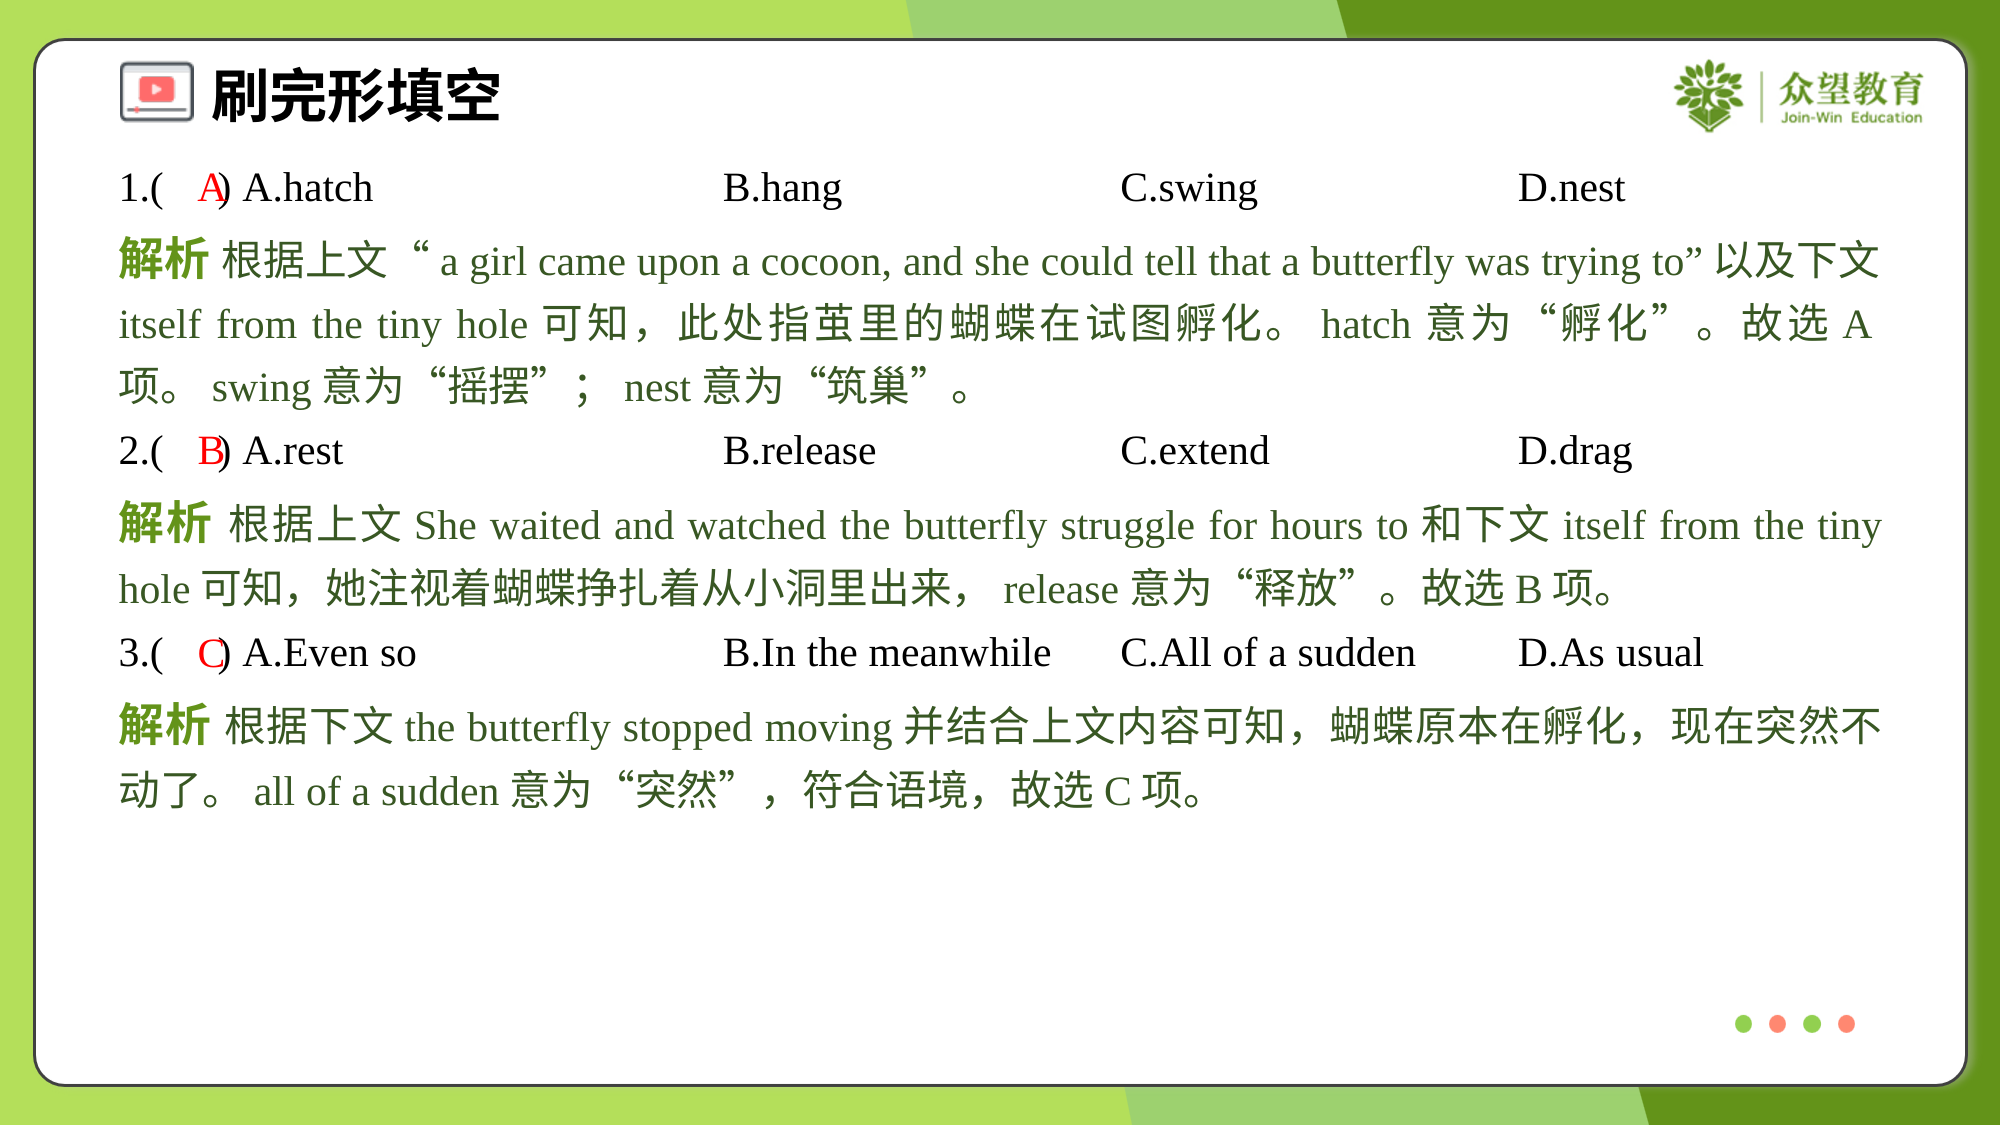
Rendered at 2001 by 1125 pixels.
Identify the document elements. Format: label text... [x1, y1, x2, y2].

text_box 2.( ) A.rest B.release C.extend D.drag [231, 410, 1883, 468]
text_box B [192, 410, 231, 469]
picture [0, 0, 2000, 1125]
text_box 解析 根据上文“a girl came upon a cocoon, and she could tell that a butterfly was trying to”以及下文itself from the tiny hole可知，此处指茧里的蝴蝶在试图孵化。hatch意为“孵化”。故选A项。swing意为“摇摆”；nest意为“筑巢”。 [118, 215, 1883, 405]
text_box 1.( ) A.hatch B.hang C.swing D.nest [118, 146, 192, 204]
text_box 解析 根据下文the butterfly stopped moving并结合上文内容可知，蝴蝶原本在孵化，现在突然不动了。all of a sudden意为“突然”，符合语境，故选C项。 [118, 682, 1883, 809]
text_box 解析 根据上文She waited and watched the butterfly struggle for hours to和下文itself from the tiny hole可知，她注视着蝴蝶挣扎着从小洞里出来，release意为“释放”。故选B项。 [118, 480, 1883, 607]
text_box A [192, 146, 233, 205]
text_box 3.( ) A.Even so B.In the meanwhile C.All of a sudden D.As usual [231, 612, 1883, 670]
text_box 3.( ) A.Even so B.In the meanwhile C.All of a sudden D.As usual [118, 612, 192, 670]
text_box 2.( ) A.rest B.release C.extend D.drag [118, 410, 192, 468]
text_box 1.( ) A.hatch B.hang C.swing D.nest [233, 146, 1883, 204]
text_box C [192, 612, 231, 671]
